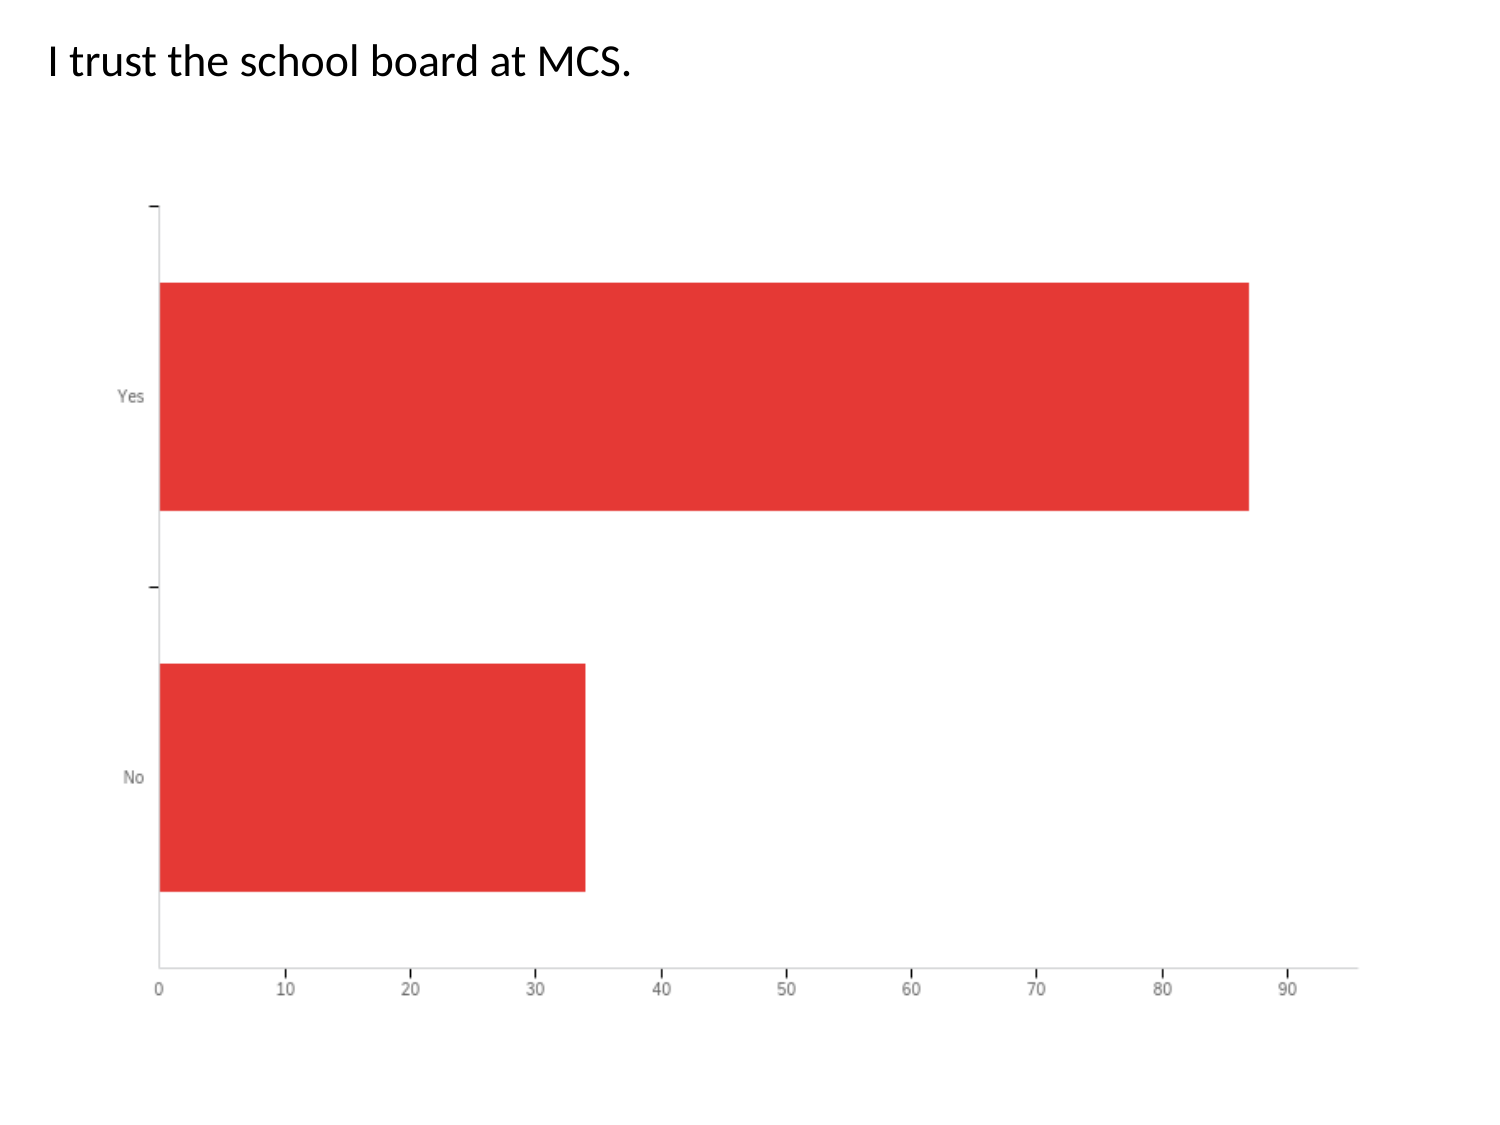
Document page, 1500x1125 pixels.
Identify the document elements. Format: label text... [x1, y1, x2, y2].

text_box I trust the school board at MCS. [32, 22, 1383, 84]
picture [93, 196, 1407, 1018]
